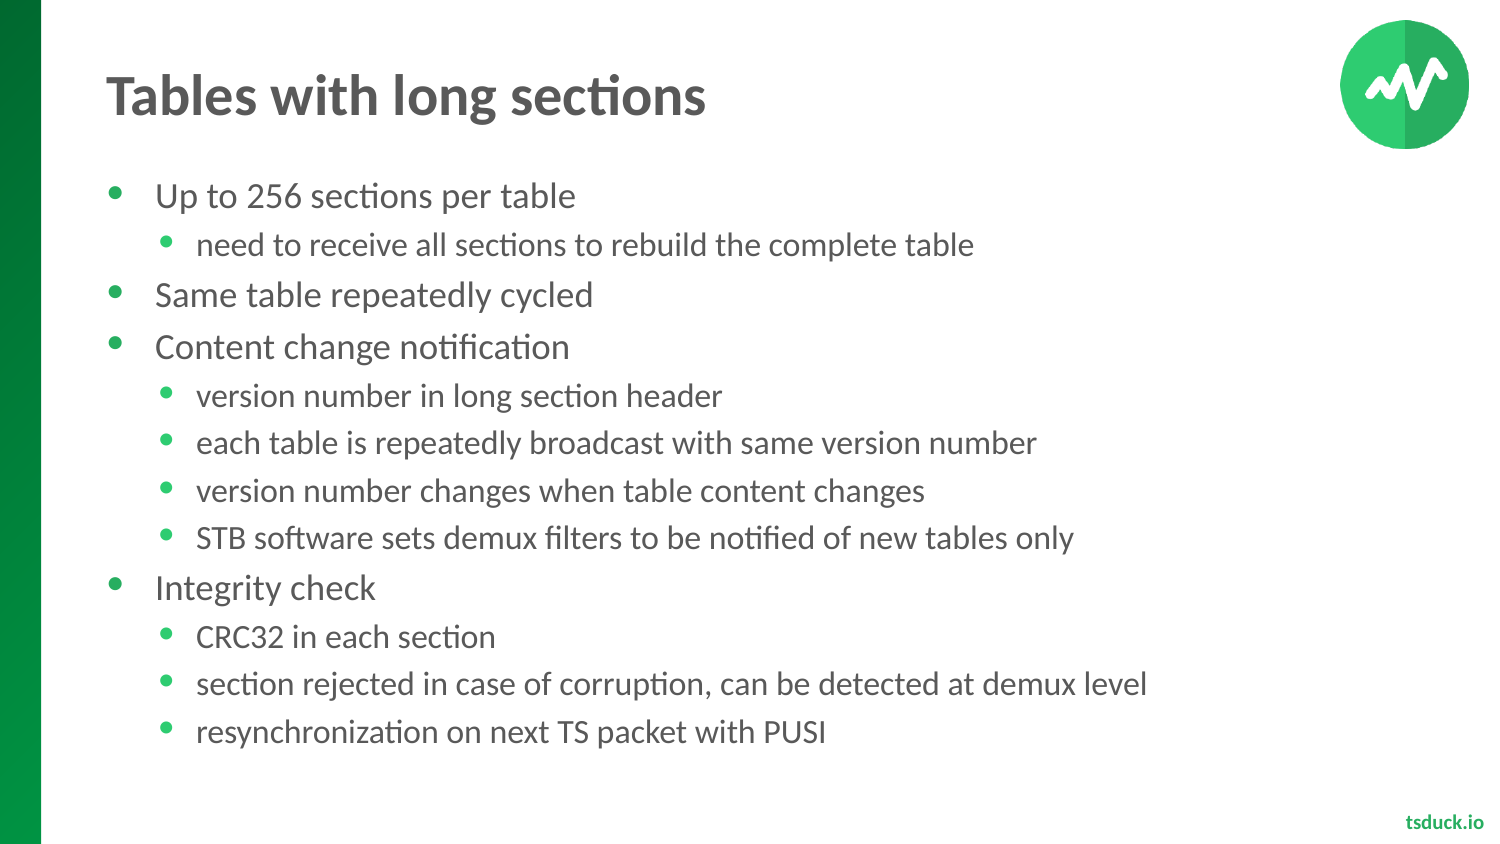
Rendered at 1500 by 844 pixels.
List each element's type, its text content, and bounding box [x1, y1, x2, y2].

title Tables with long sections [91, 38, 1333, 146]
list Up to 256 sections per table need to receive all sections to rebuild the complete table Same table repeatedly cycled Content change notification version number in long section header each table is repeatedly broadcast with same version number version number changes when table content changes STB software sets demux filters to be notified of new tables only Integrity check CRC32 in each section section rejected in case of corruption, can be detected at demux level resynchronization on next TS packet with PUSI [91, 164, 1454, 759]
picture [1340, 20, 1469, 149]
